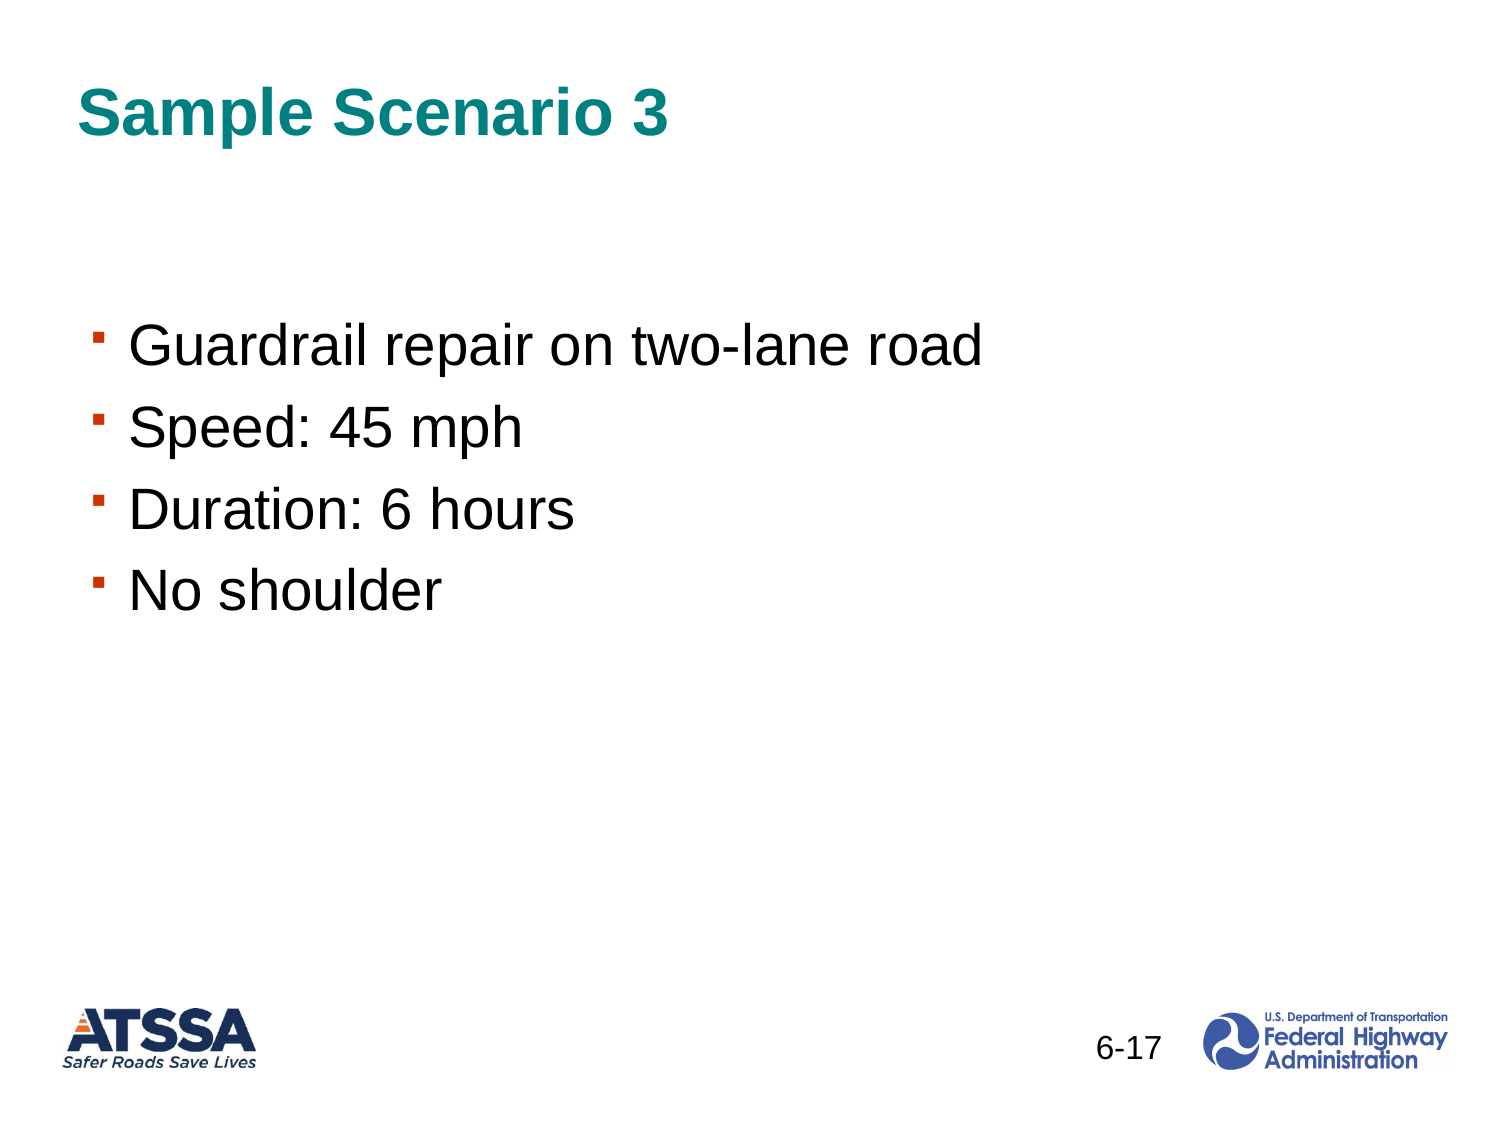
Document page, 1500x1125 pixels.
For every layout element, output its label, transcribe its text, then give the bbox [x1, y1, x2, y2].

picture [62, 1008, 256, 1068]
list Guardrail repair on two-lane road Speed: 45 mph Duration: 6 hours No shoulder [74, 299, 1313, 788]
picture [1200, 1008, 1450, 1072]
title Sample Scenario 3 [62, 0, 1500, 218]
